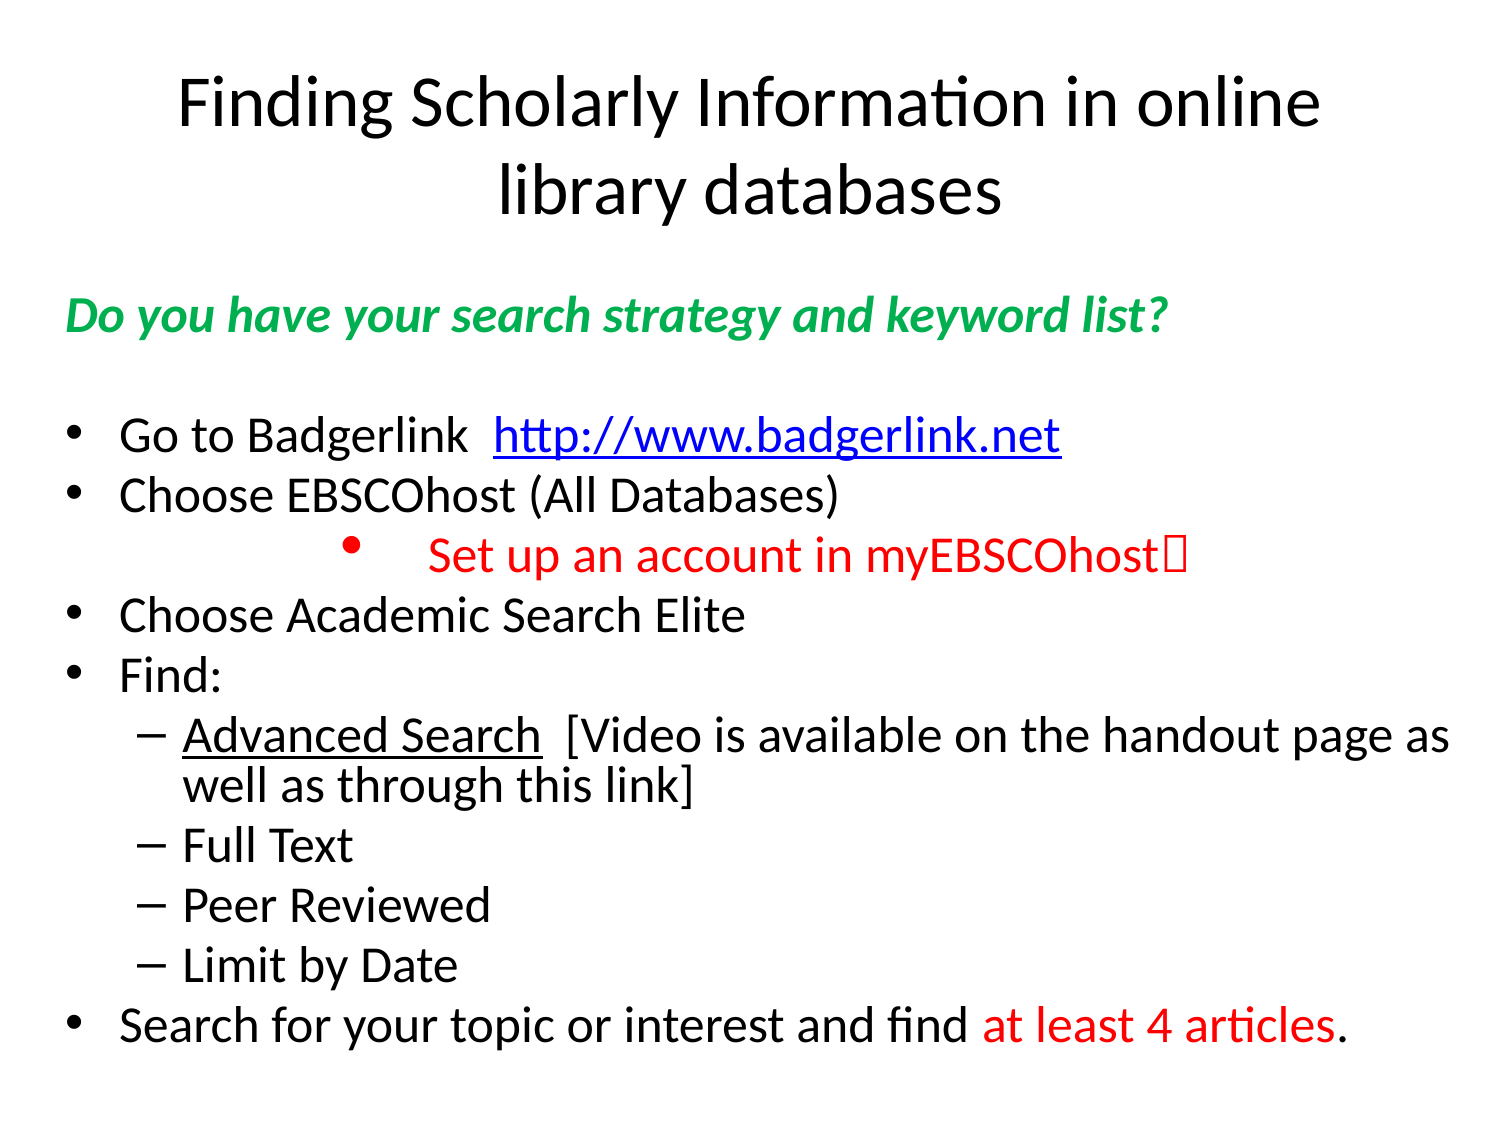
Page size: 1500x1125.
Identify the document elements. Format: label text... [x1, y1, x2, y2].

title Finding Scholarly Information in online library databases [75, 45, 1425, 212]
list Do you have your search strategy and keyword list? Go to Badgerlink http://www.badgerlink.net Choose EBSCOhost (All Databases) Set up an account in myEBSCOhost Choose Academic Search Elite Find: Advanced Search [Video is available on the handout page as well as through this link] Full Text Peer Reviewed Limit by Date Search for your topic or interest and find at least 4 articles. [50, 212, 1475, 1063]
